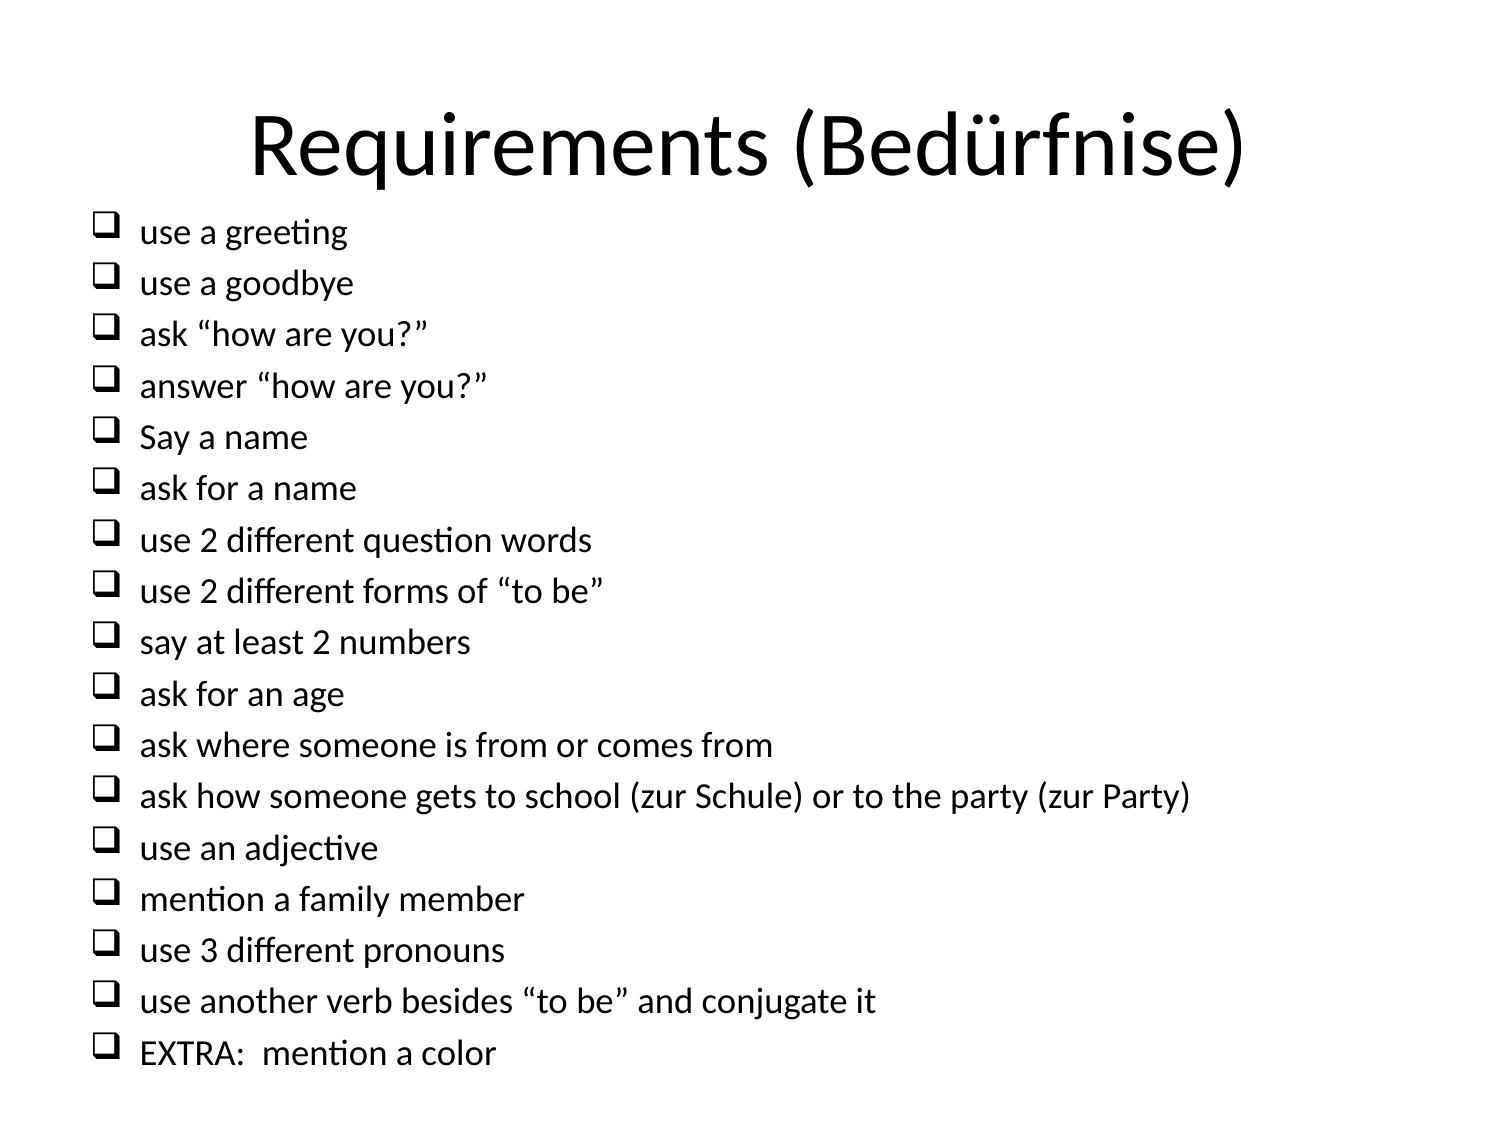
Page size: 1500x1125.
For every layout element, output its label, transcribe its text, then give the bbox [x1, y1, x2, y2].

list use a greeting use a goodbye ask “how are you?” answer “how are you?” Say a name ask for a name use 2 different question words use 2 different forms of “to be” say at least 2 numbers ask for an age ask where someone is from or comes from ask how someone gets to school (zur Schule) or to the party (zur Party) use an adjective mention a family member use 3 different pronouns use another verb besides “to be” and conjugate it EXTRA: mention a color [75, 200, 1425, 1088]
title Requirements (Bedürfnise) [75, 45, 1425, 200]
